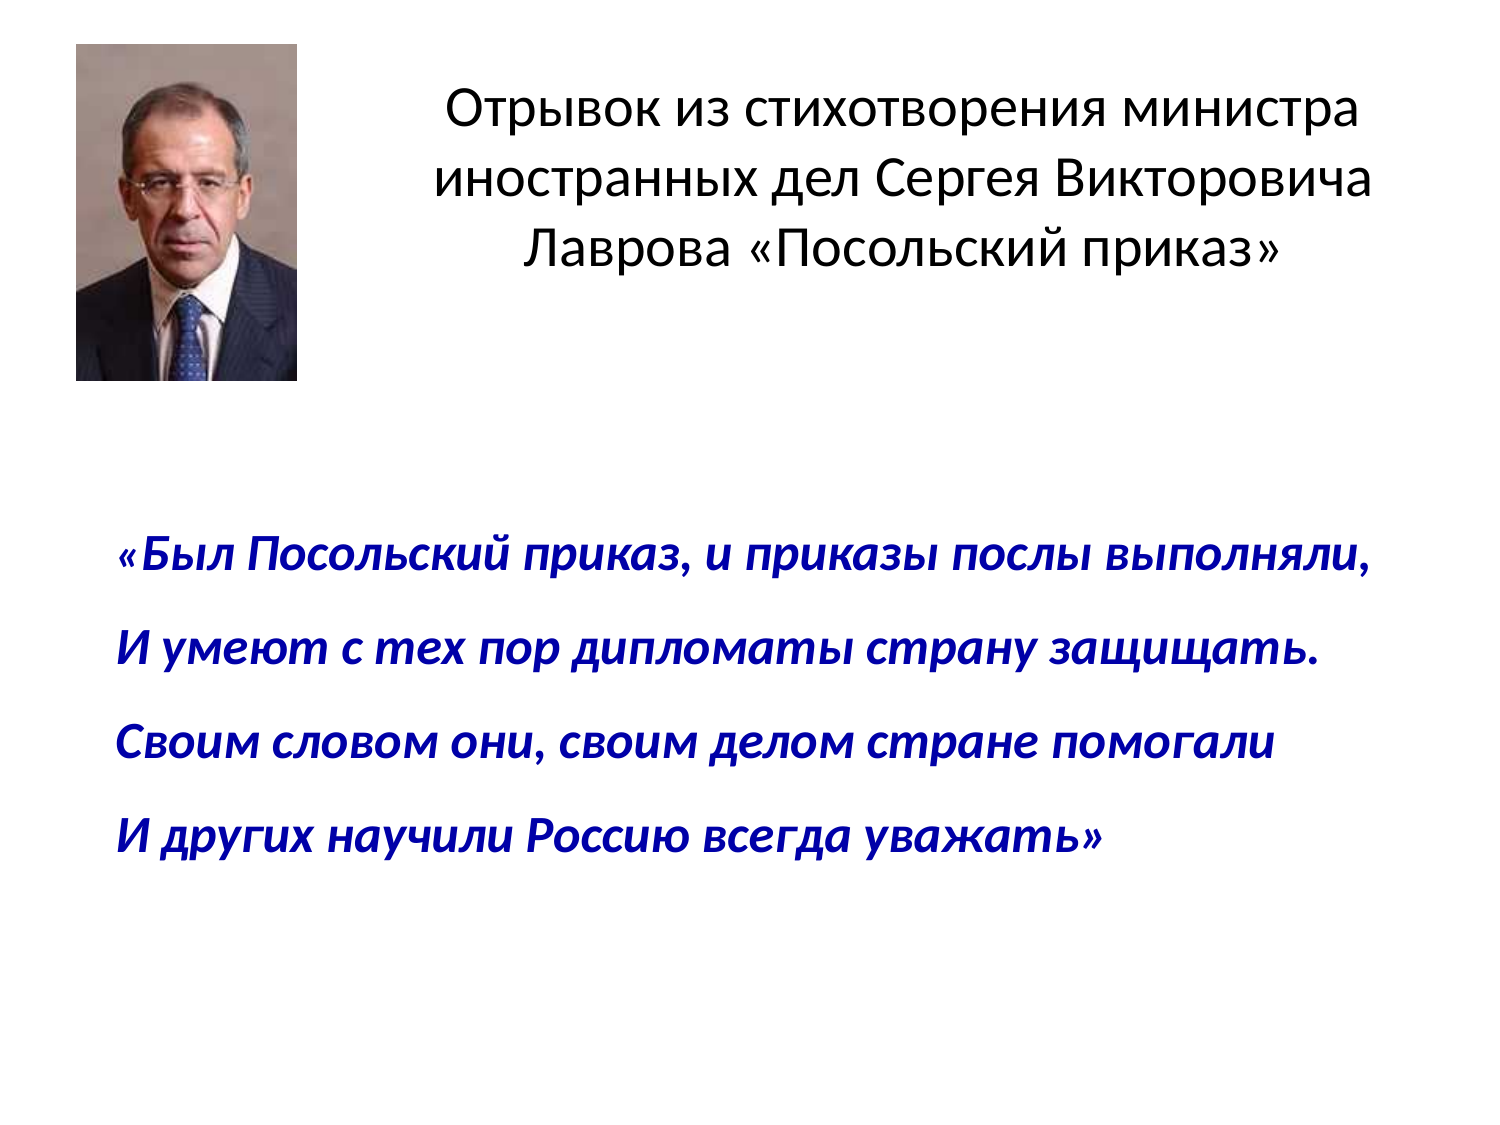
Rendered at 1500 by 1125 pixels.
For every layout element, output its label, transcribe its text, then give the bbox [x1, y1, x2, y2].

title Отрывок из стихотворения министра иностранных дел Сергея Викторовича Лаврова «Посольский приказ» [383, 45, 1424, 232]
list «Был Посольский приказ, и приказы послы выполняли, И умеют с тех пор дипломаты страну защищать. Своим словом они, своим делом стране помогали И других научили Россию всегда уважать» [100, 479, 1459, 1047]
picture [76, 44, 298, 382]
